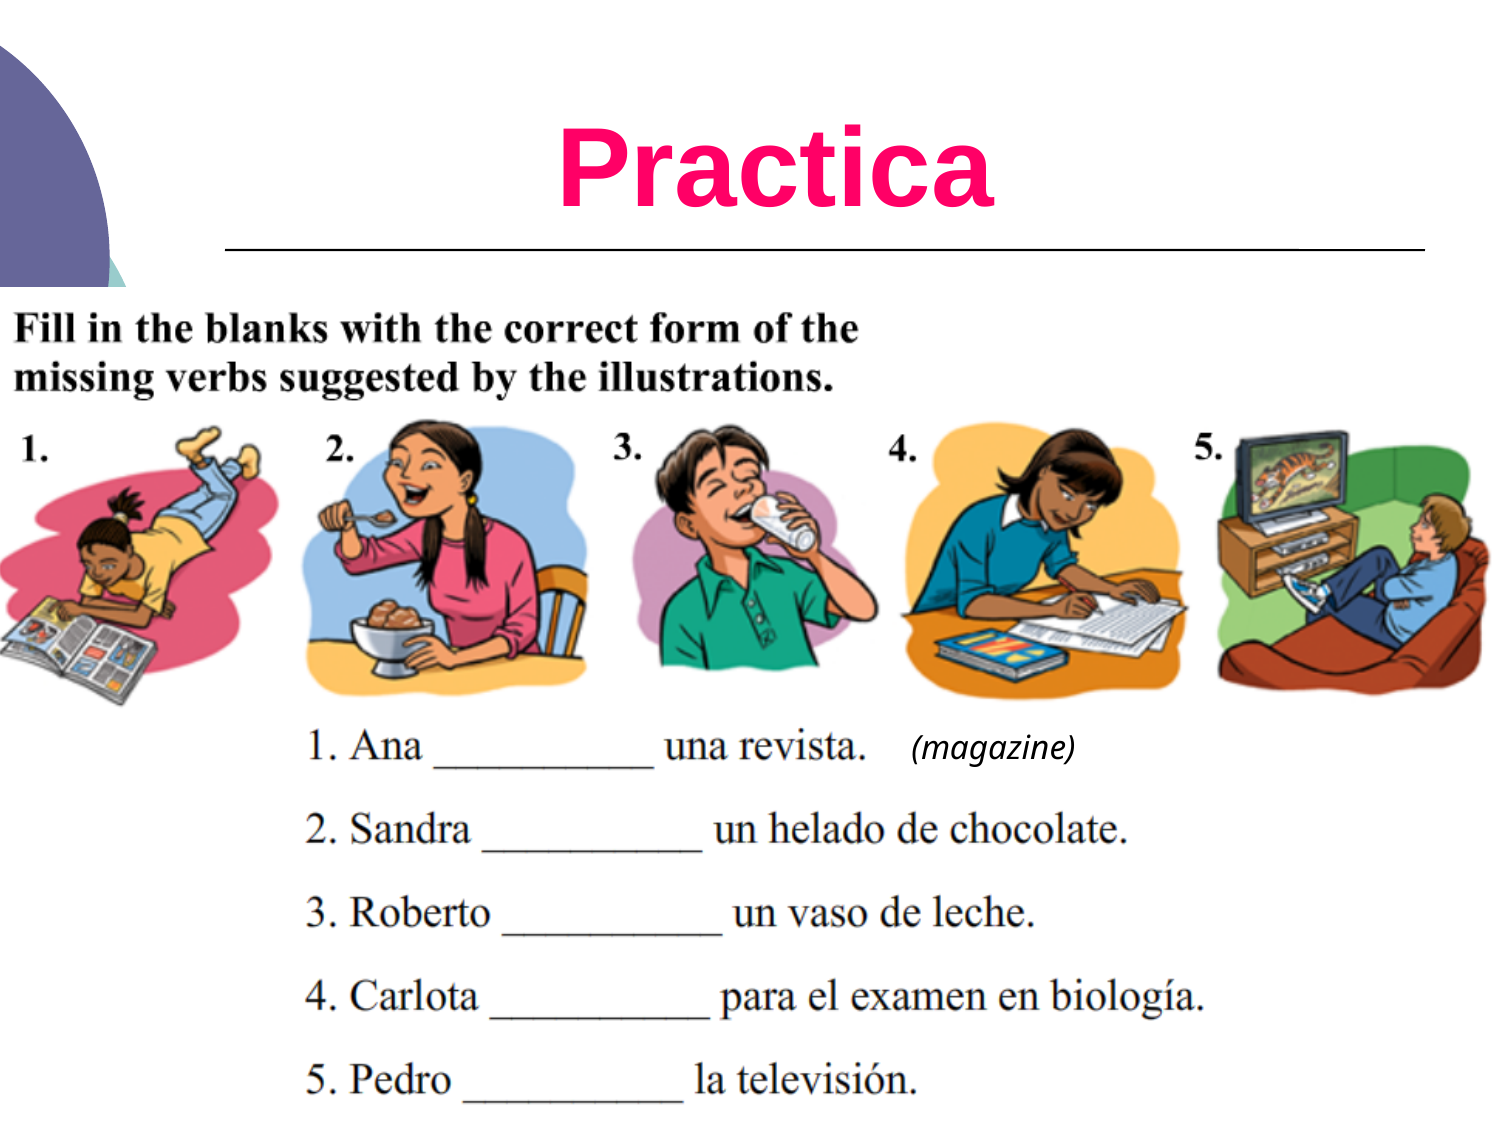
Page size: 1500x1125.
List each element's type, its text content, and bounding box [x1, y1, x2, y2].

picture [0, 287, 1500, 1125]
title Practica [174, 49, 1375, 237]
